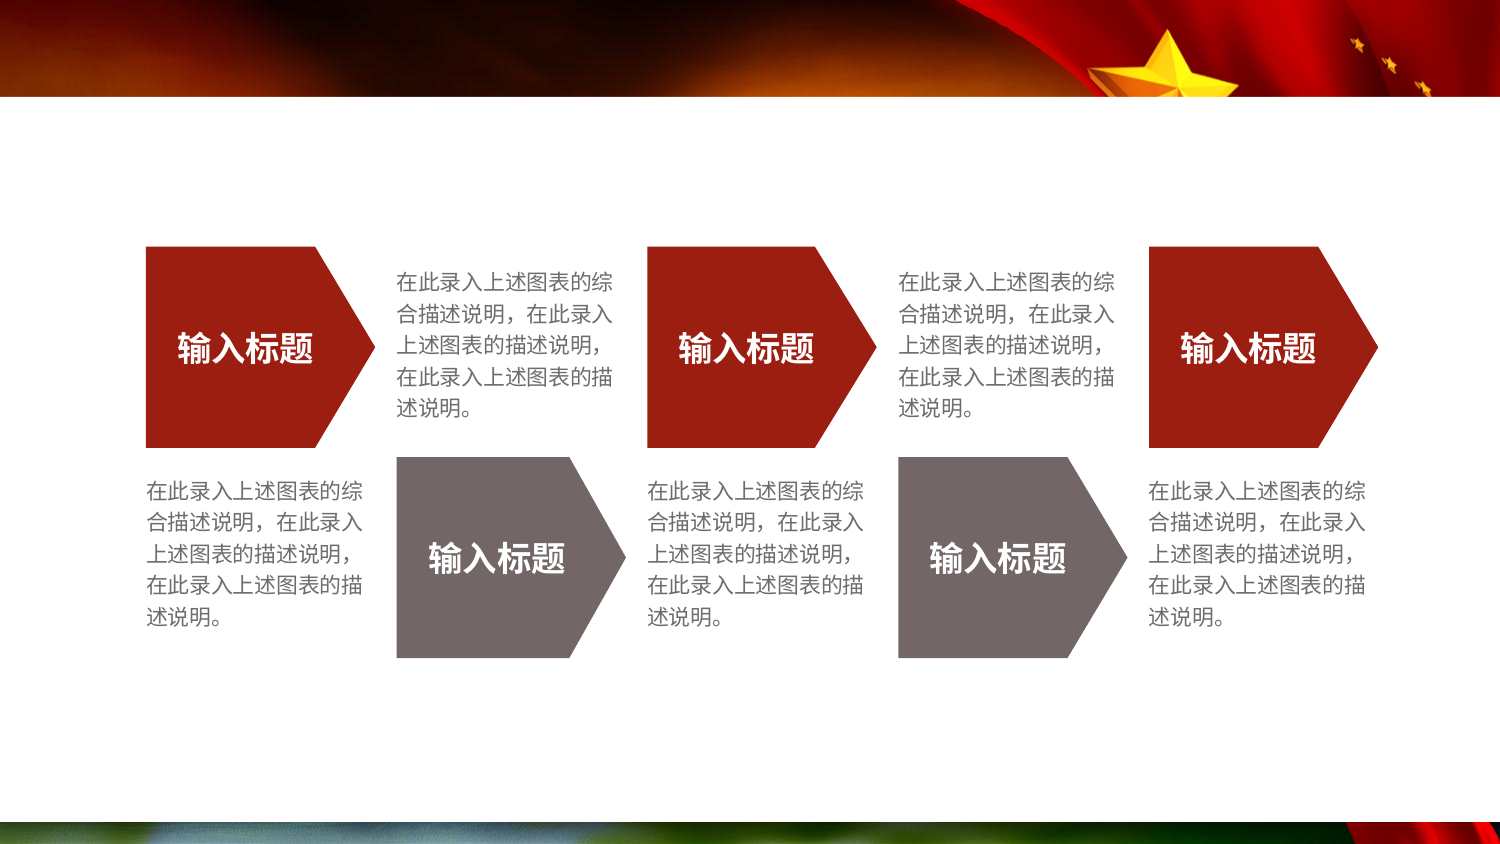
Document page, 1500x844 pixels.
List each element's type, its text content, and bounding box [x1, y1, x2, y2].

picture [0, 0, 1500, 96]
text_box 在此录入上述图表的综合描述说明，在此录入上述图表的描述说明，在此录入上述图表的描述说明。 [1149, 472, 1379, 630]
text_box 输入标题 [897, 455, 1129, 660]
text_box 在此录入上述图表的综合描述说明，在此录入上述图表的描述说明，在此录入上述图表的描述说明。 [647, 472, 877, 630]
text_box 在此录入上述图表的综合描述说明，在此录入上述图表的描述说明，在此录入上述图表的描述说明。 [898, 263, 1128, 422]
text_box 在此录入上述图表的综合描述说明，在此录入上述图表的描述说明，在此录入上述图表的描述说明。 [396, 263, 626, 422]
picture [0, 822, 1500, 844]
text_box 输入标题 [1148, 245, 1380, 449]
text_box 输入标题 [144, 245, 377, 449]
text_box 输入标题 [646, 245, 878, 449]
text_box 输入标题 [395, 455, 628, 660]
text_box 在此录入上述图表的综合描述说明，在此录入上述图表的描述说明，在此录入上述图表的描述说明。 [146, 472, 375, 630]
